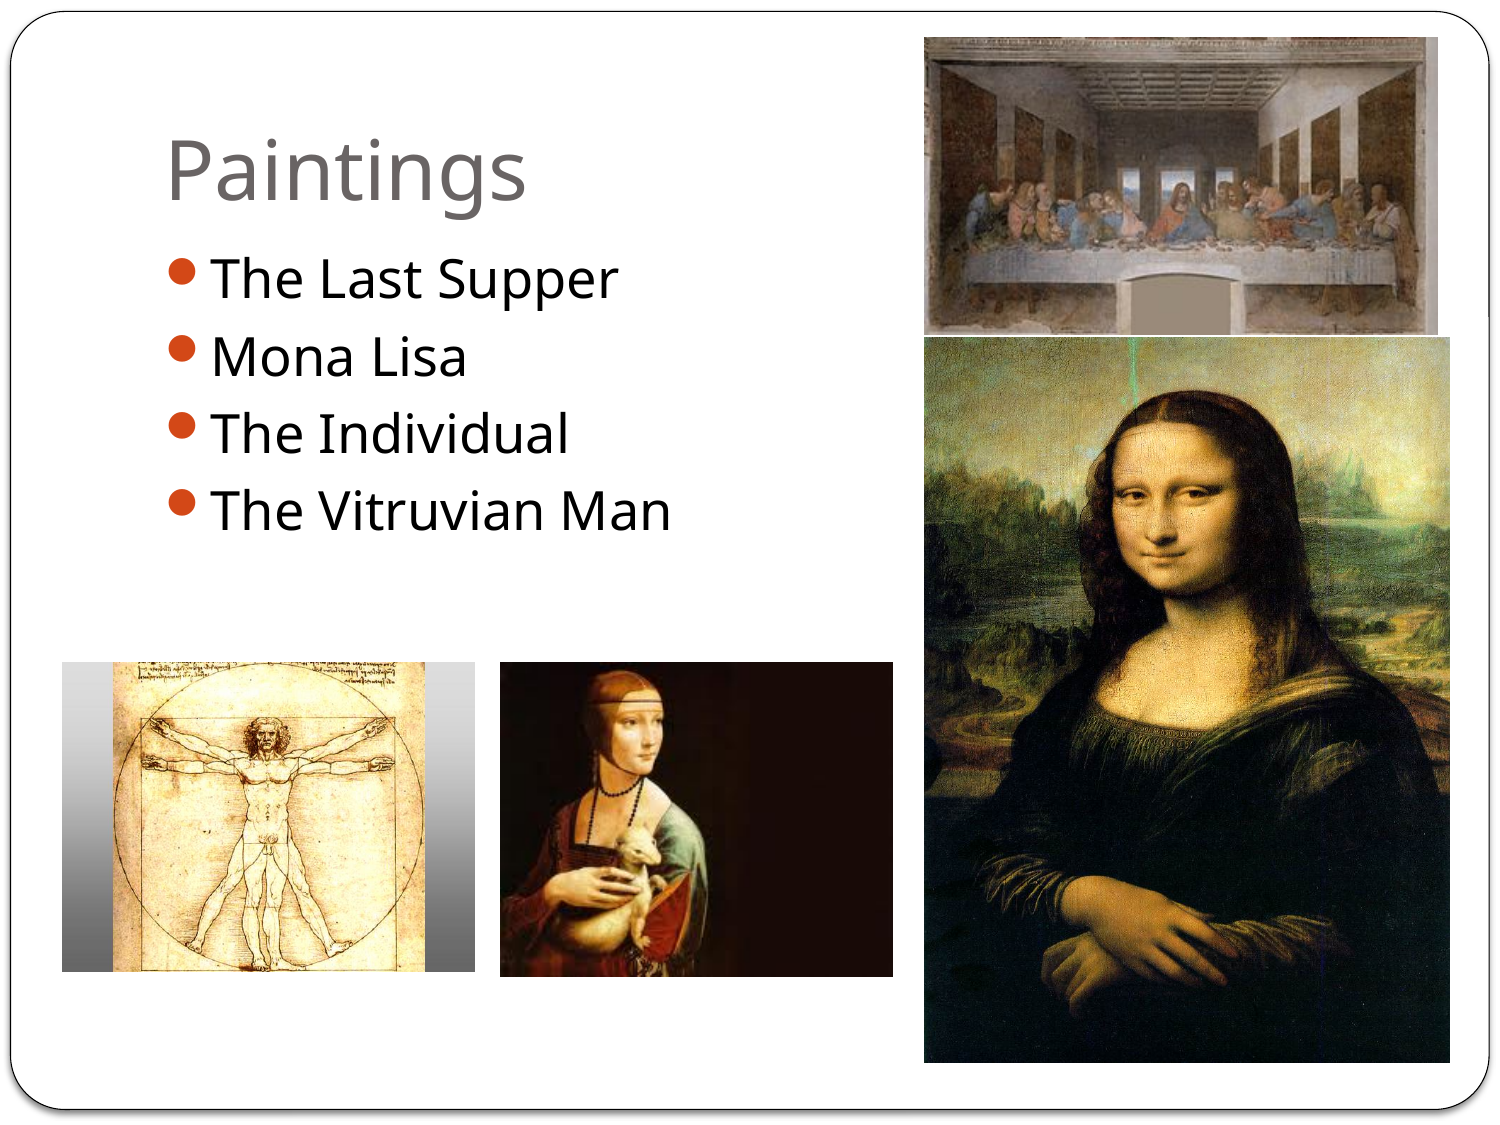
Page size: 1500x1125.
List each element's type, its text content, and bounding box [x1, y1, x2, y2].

picture [924, 37, 1438, 335]
list The Last Supper Mona Lisa The Individual The Vitruvian Man [150, 237, 919, 988]
title Paintings [150, 45, 918, 233]
picture [499, 662, 893, 977]
picture [62, 662, 476, 973]
picture [924, 337, 1451, 1063]
